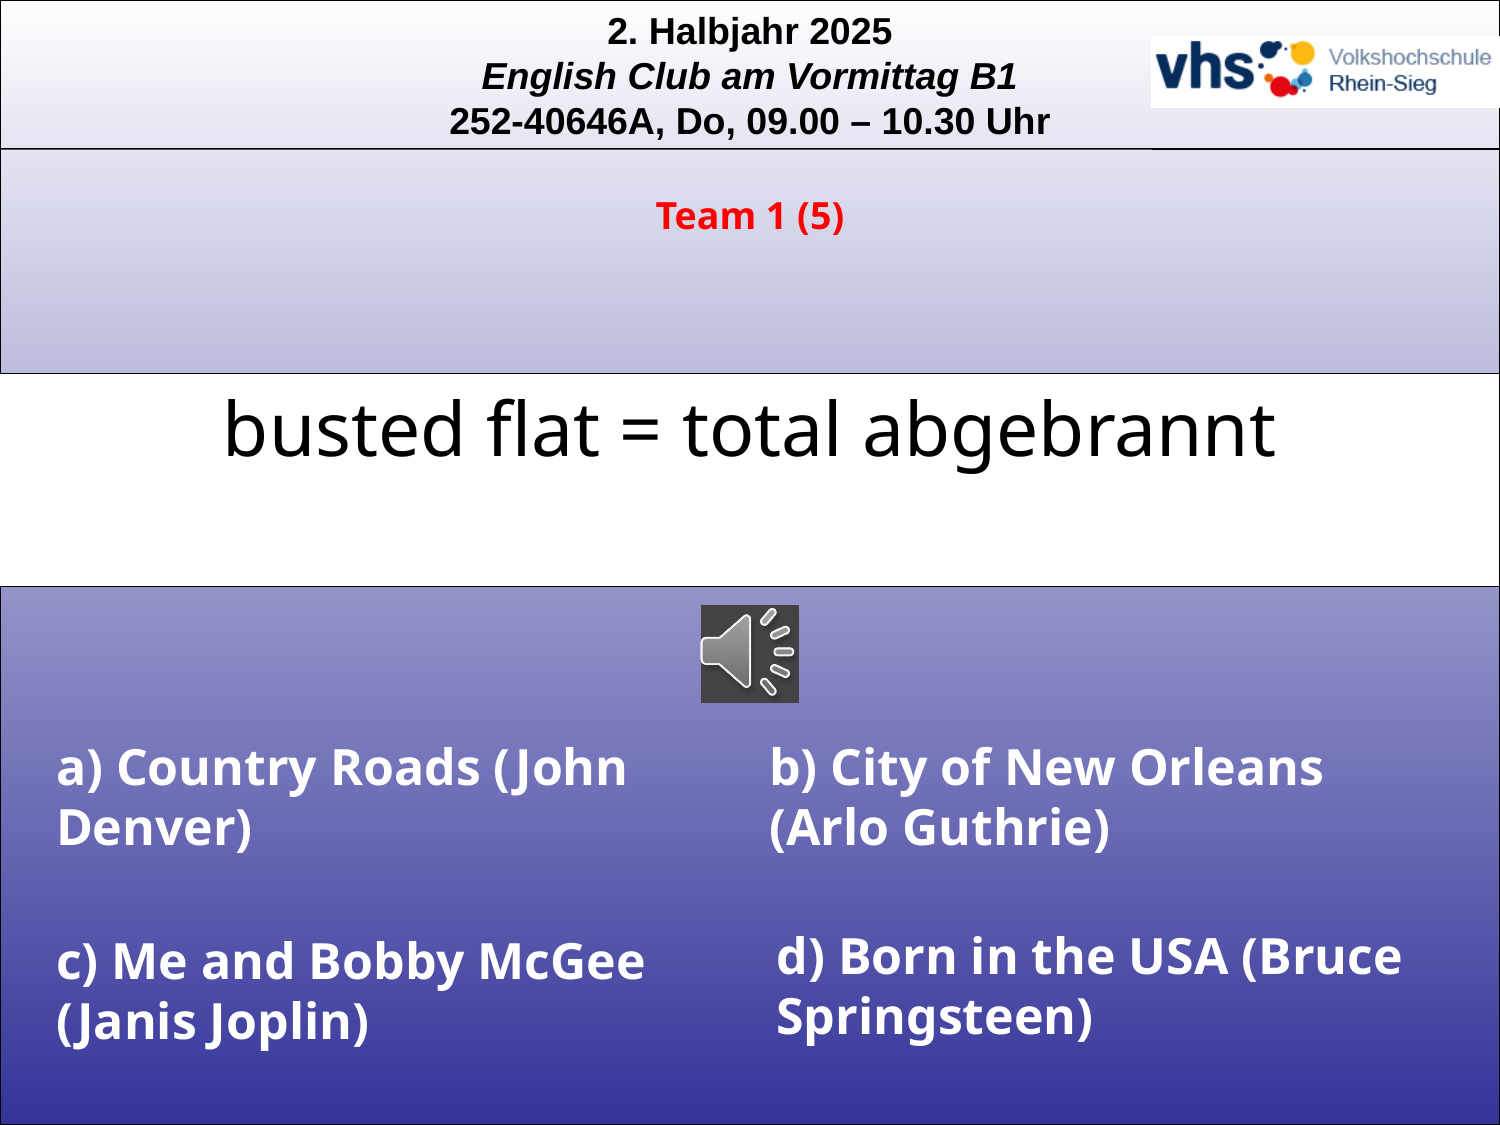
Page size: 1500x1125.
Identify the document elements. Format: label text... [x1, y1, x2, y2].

text_box c) Me and Bobby McGee (Janis Joplin) [41, 921, 680, 1057]
text_box a) Country Roads (John Denver) [41, 727, 703, 863]
picture [699, 603, 801, 705]
text_box busted flat = total abgebrannt [0, 373, 1500, 587]
text_box Team 1 (5) [0, 184, 1500, 245]
text_box b) City of New Orleans (Arlo Guthrie) [754, 727, 1436, 863]
picture [1151, 36, 1500, 108]
text_box d) Born in the USA (Bruce Springsteen) [761, 916, 1500, 1052]
